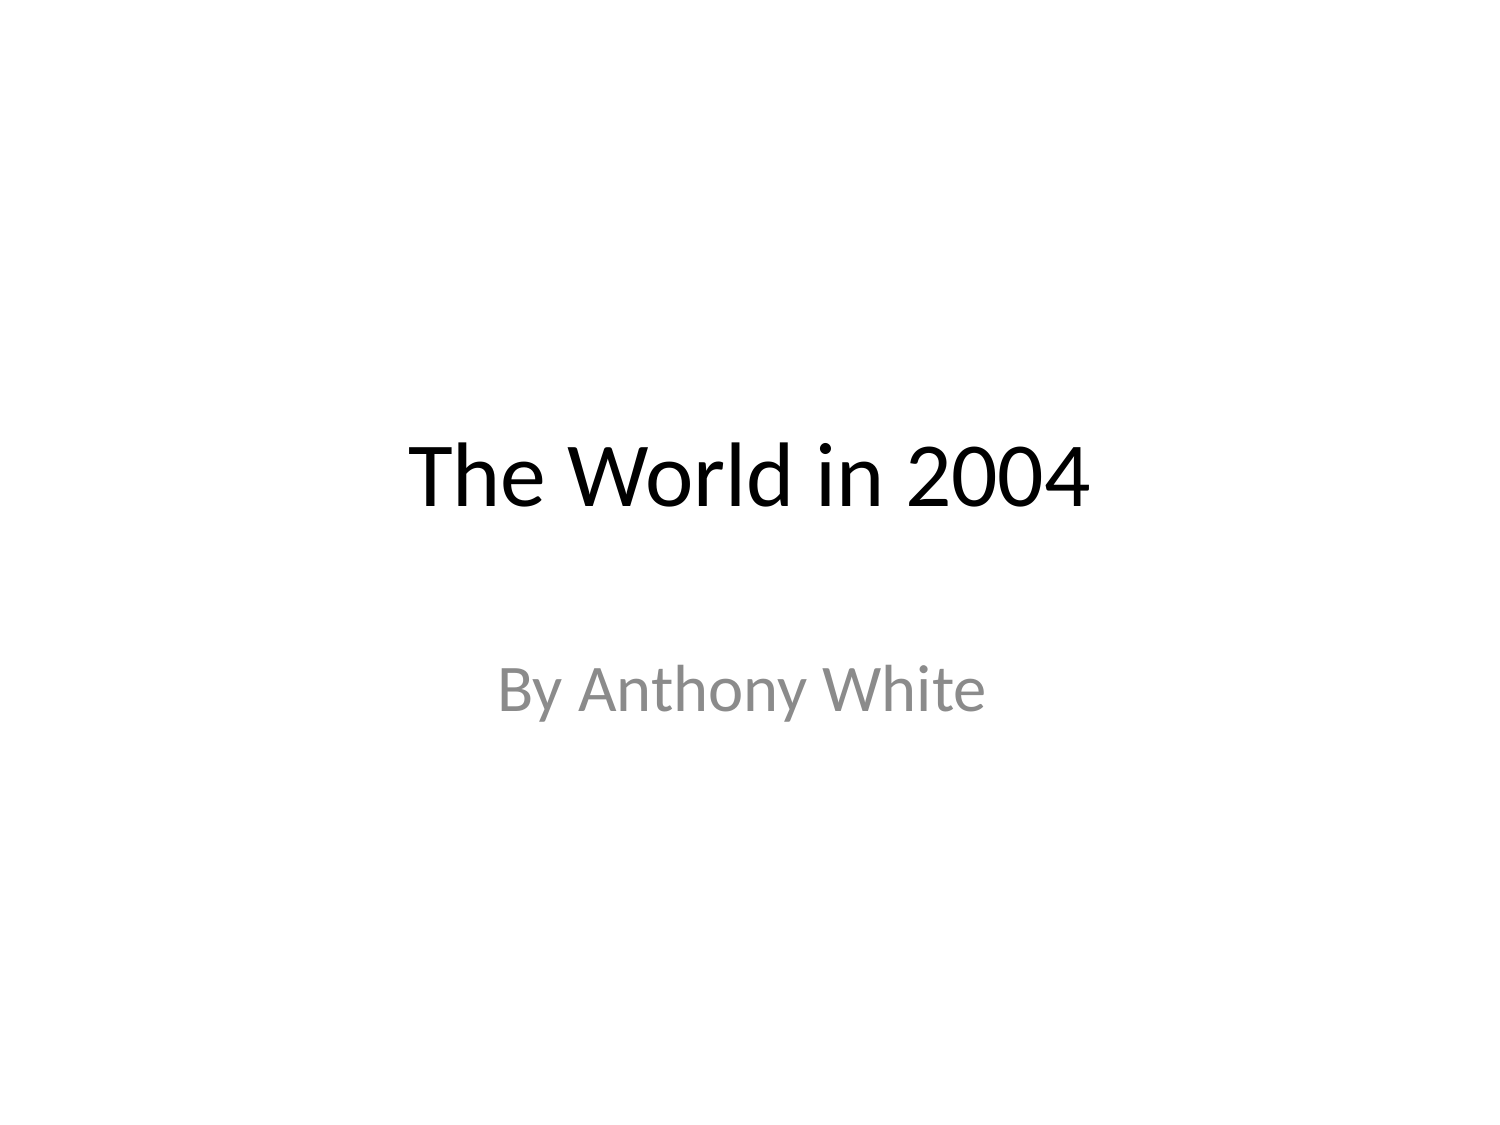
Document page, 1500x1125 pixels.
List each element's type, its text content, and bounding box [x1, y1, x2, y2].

subtitle By Anthony White [225, 637, 1275, 925]
title The World in 2004 [112, 349, 1388, 591]
